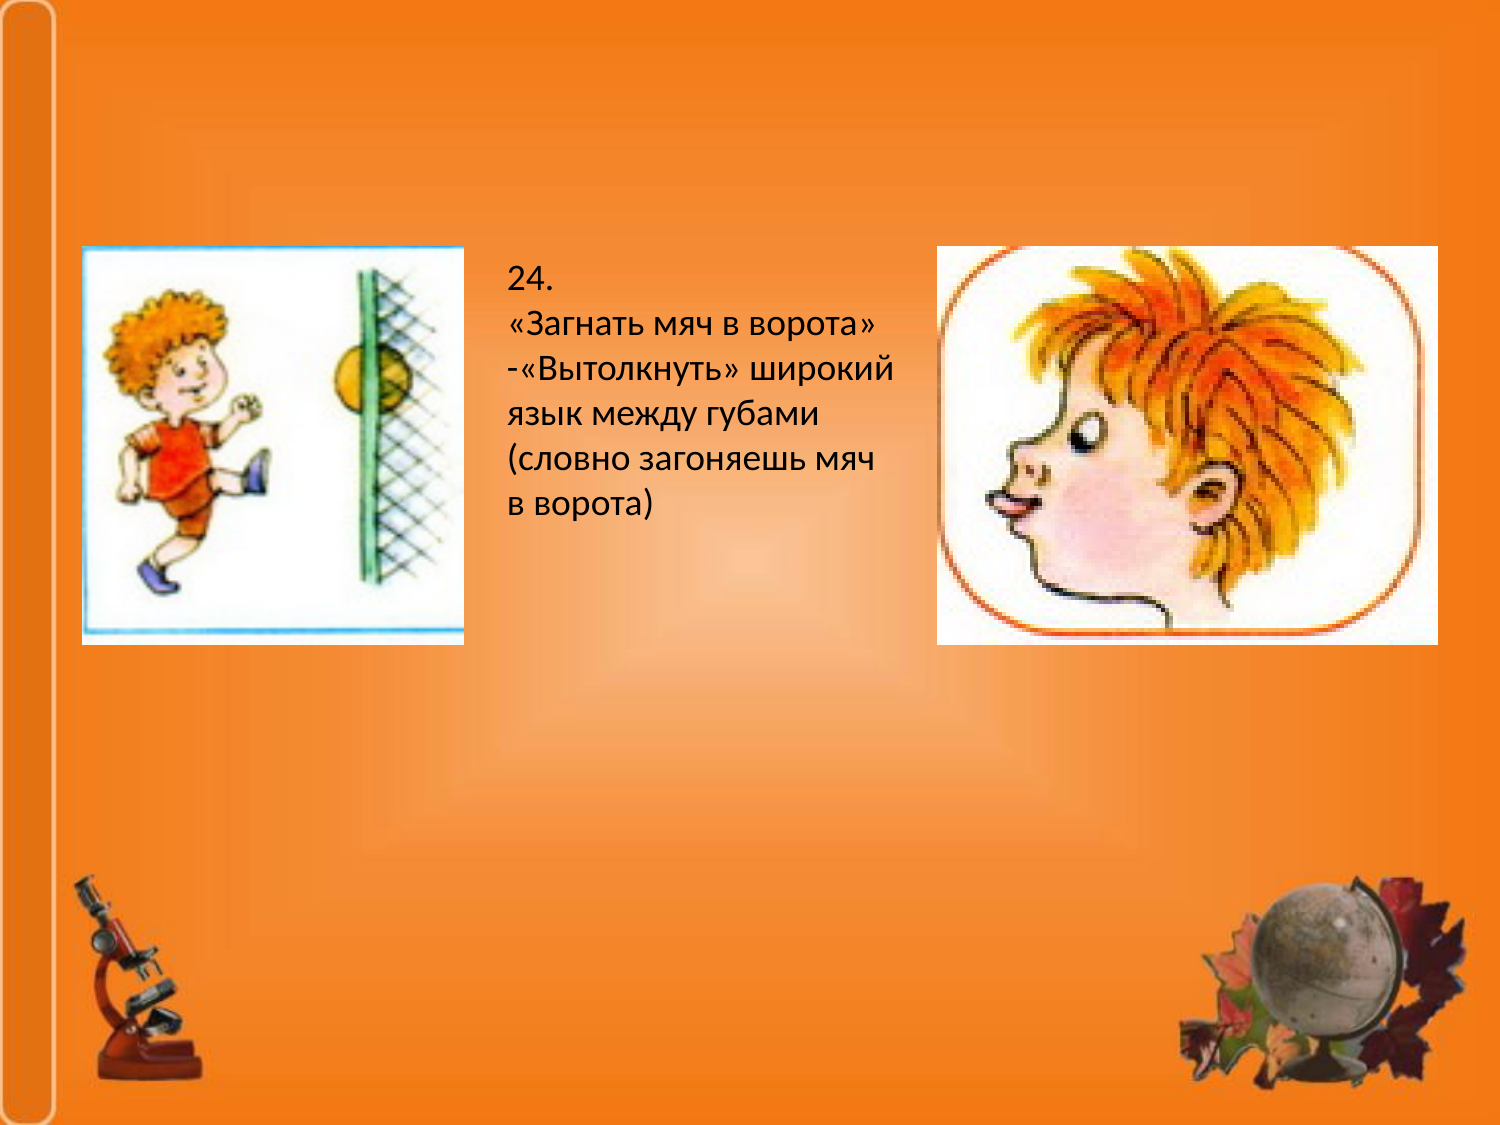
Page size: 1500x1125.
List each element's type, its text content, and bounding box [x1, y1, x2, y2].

text_box 24. «Загнать мяч в ворота» -«Вытолкнуть» широкий язык между губами (словно загоняешь мяч в ворота) [492, 246, 914, 531]
picture [0, 0, 1500, 1125]
